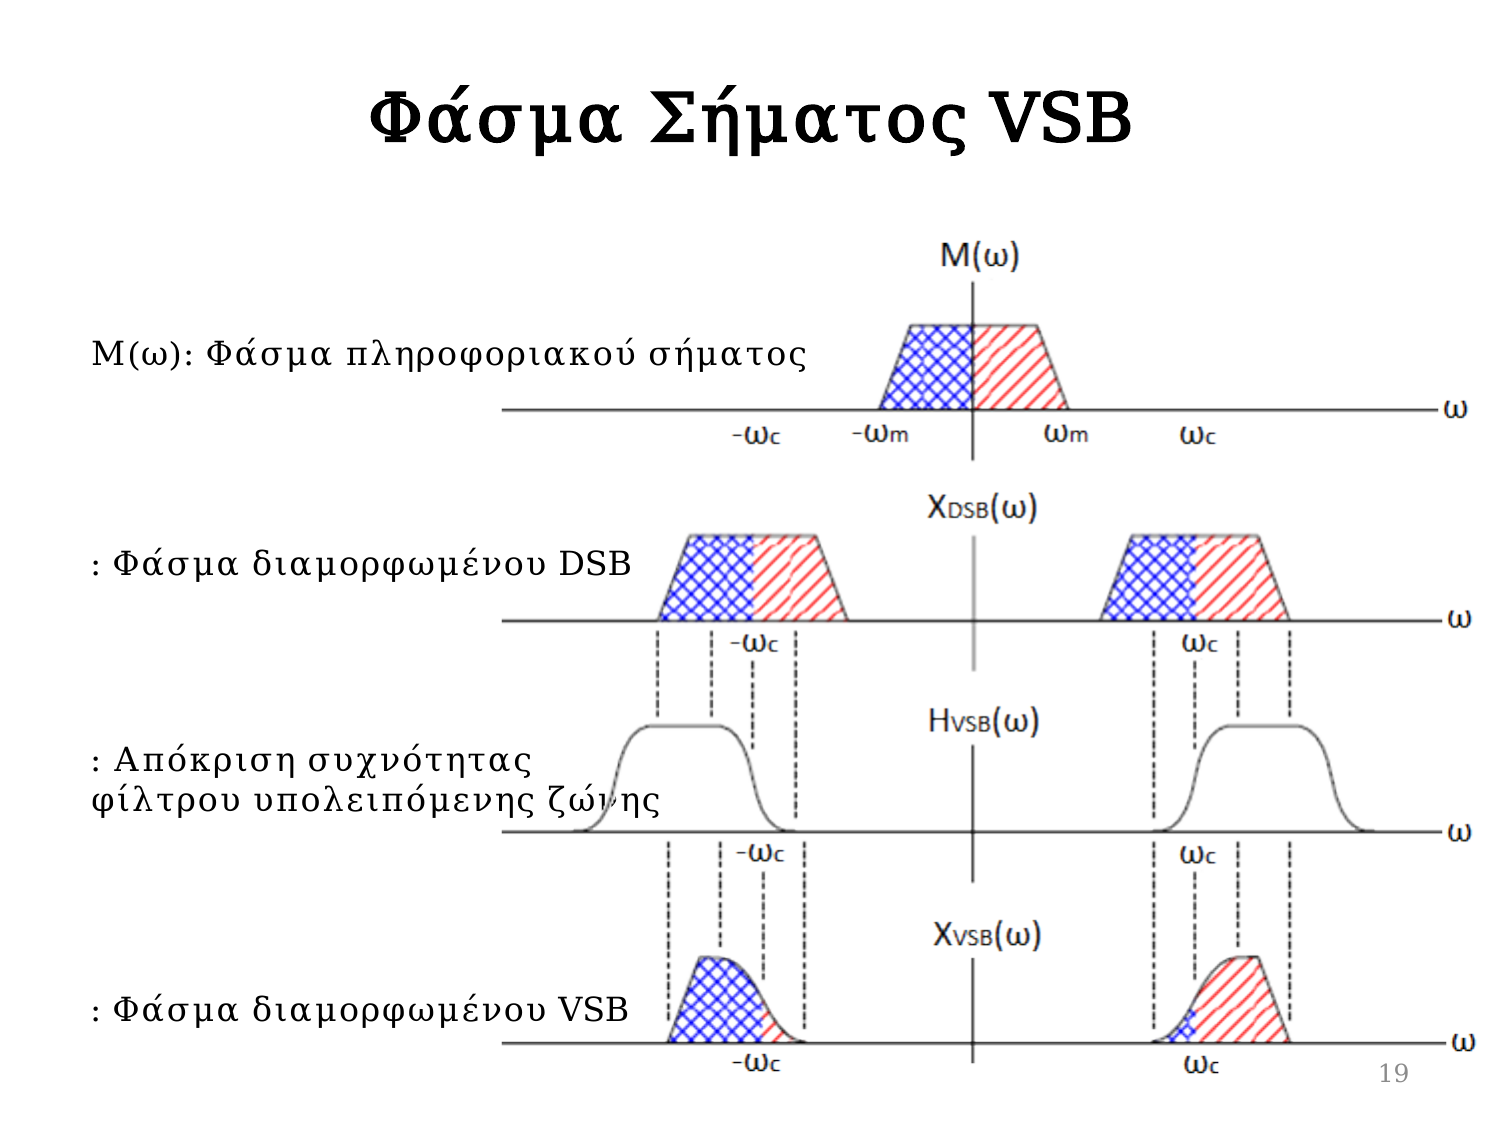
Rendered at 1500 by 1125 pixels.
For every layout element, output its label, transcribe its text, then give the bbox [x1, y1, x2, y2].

title Φάσμα Σήματος VSB [75, 20, 1425, 209]
picture [494, 219, 1495, 1095]
